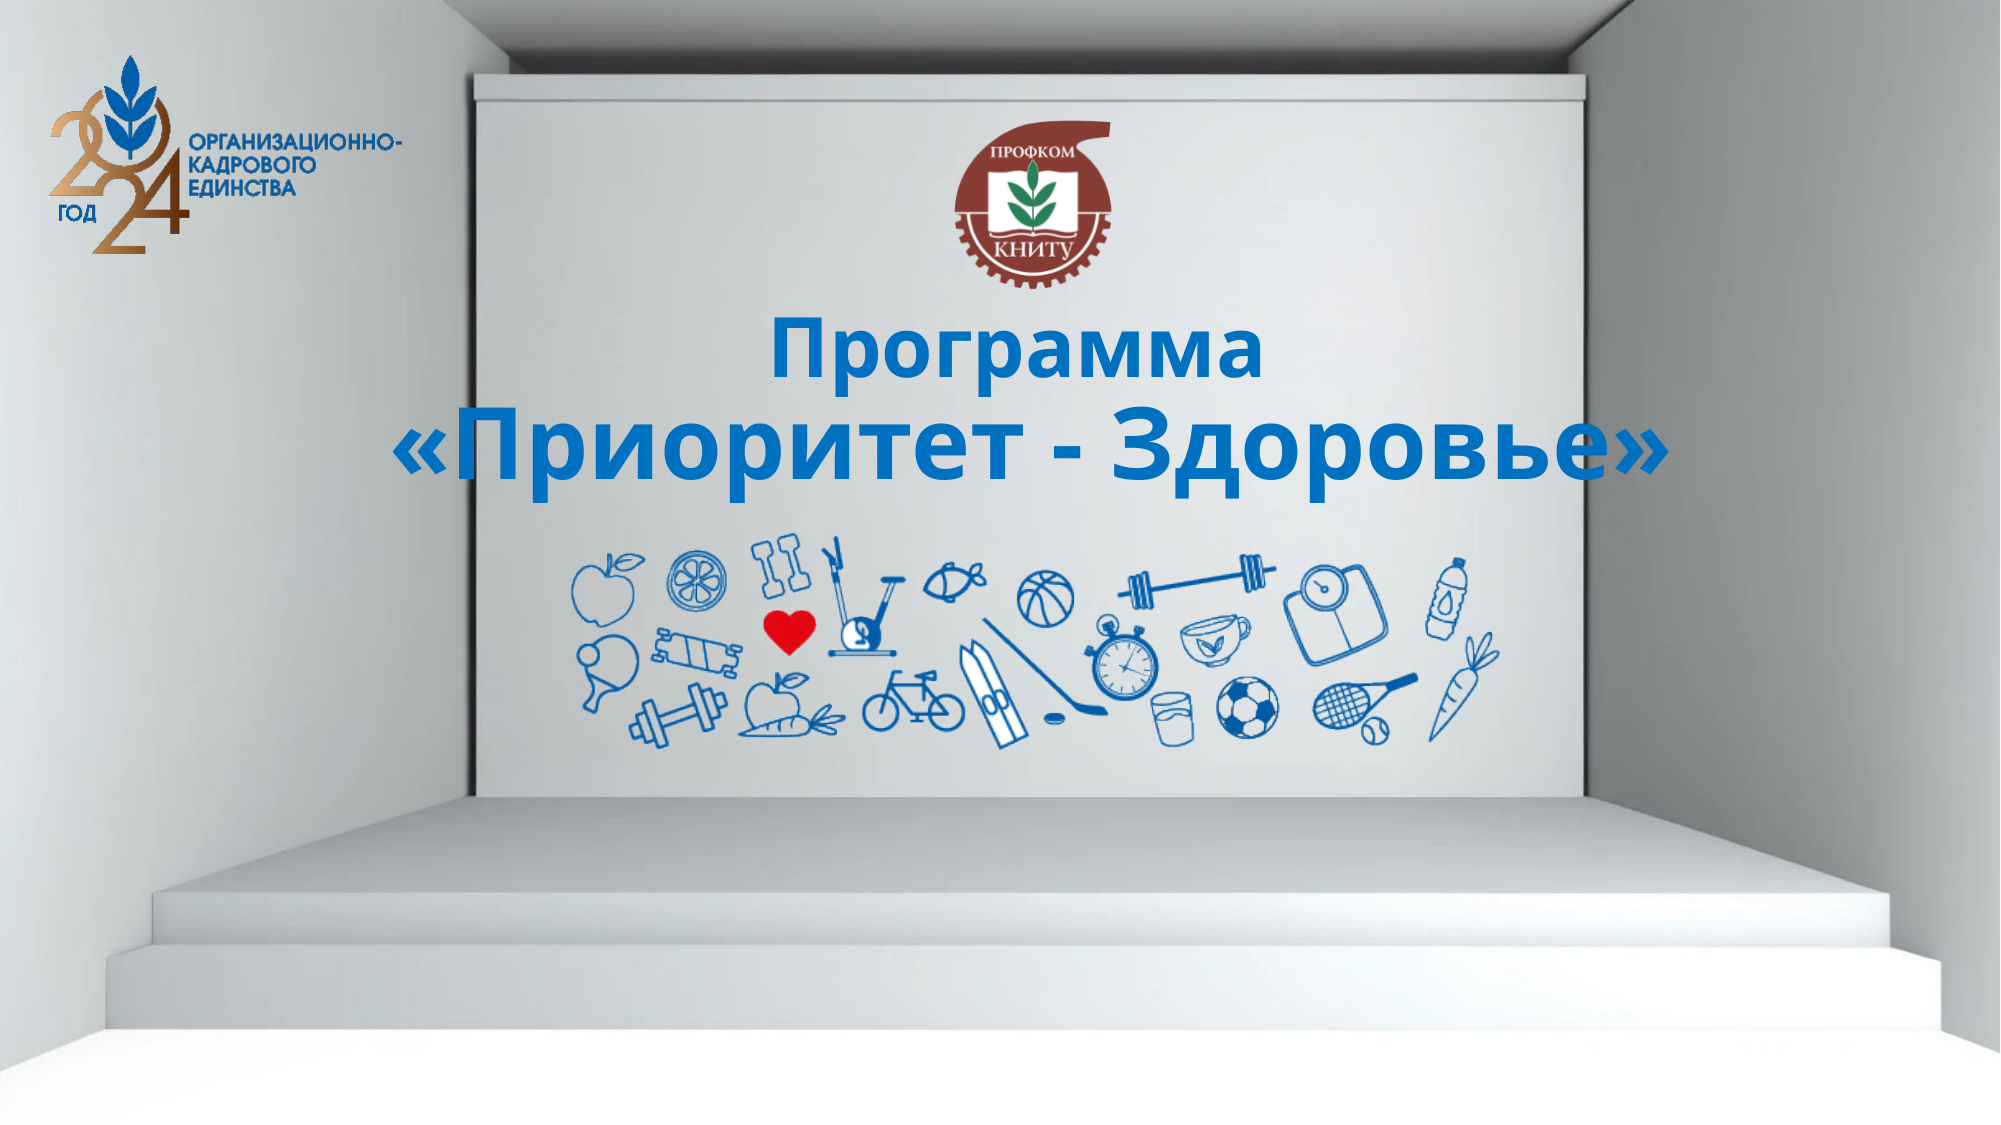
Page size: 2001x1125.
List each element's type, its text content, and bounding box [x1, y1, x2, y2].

picture [0, 0, 2001, 1125]
title Программа «Приоритет - Здоровье» [117, 368, 1917, 447]
